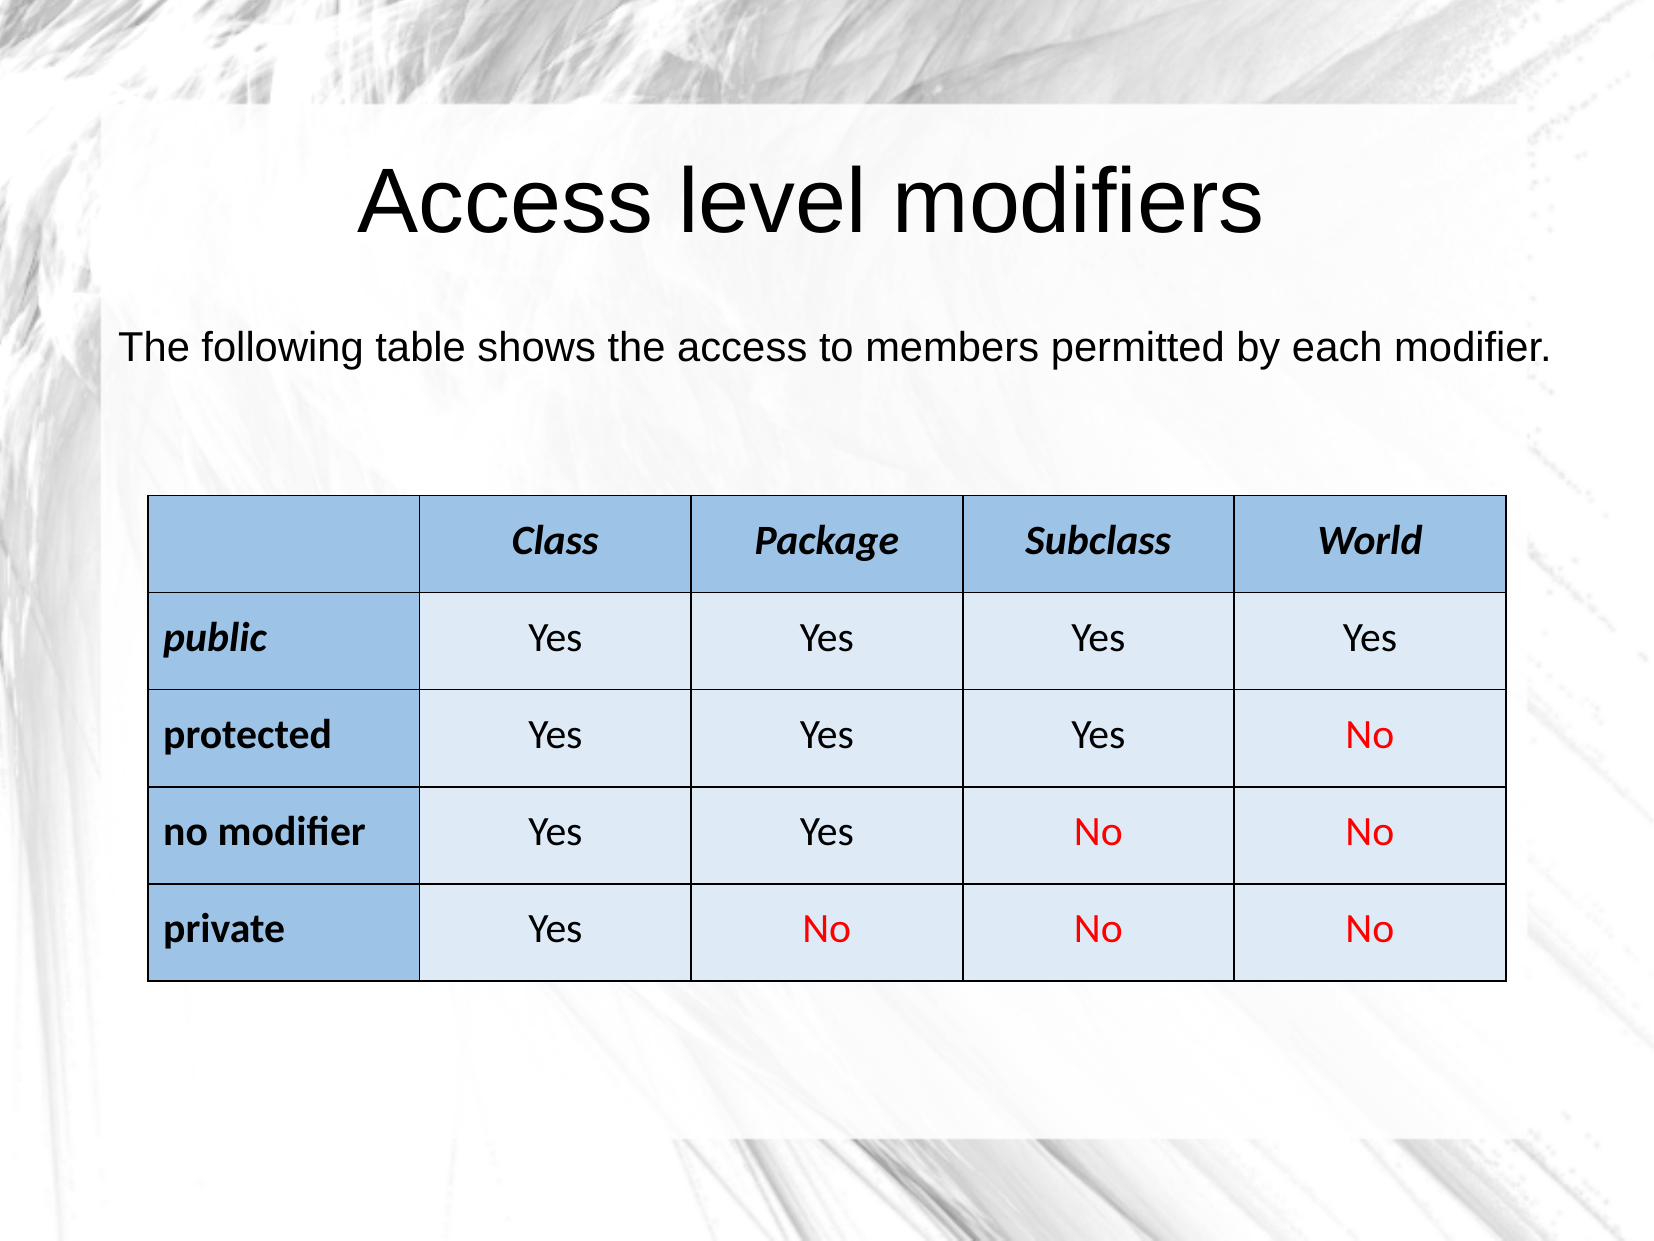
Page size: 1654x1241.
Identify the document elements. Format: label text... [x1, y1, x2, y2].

table_cell No [692, 885, 962, 980]
table_cell protected [149, 690, 419, 786]
table_header World [1235, 496, 1505, 592]
table_cell Yes [420, 690, 690, 786]
table_cell no modifier [149, 788, 419, 883]
table_cell No [964, 885, 1233, 980]
table_cell Yes [1235, 593, 1505, 689]
table_header Package [692, 496, 962, 592]
table_header [149, 496, 419, 592]
title Access level modifiers [118, 112, 1506, 281]
table_cell No [1235, 885, 1505, 980]
table_cell Yes [420, 593, 690, 689]
list The following table shows the access to members permitted by each modifier. [118, 319, 1571, 1102]
table_cell No [1235, 690, 1505, 786]
table_header Class [420, 496, 690, 592]
table_cell Yes [692, 593, 962, 689]
table_cell Yes [420, 885, 690, 980]
picture [0, 0, 1654, 1241]
table_cell Yes [964, 690, 1233, 786]
table_cell No [964, 788, 1233, 883]
table_cell private [149, 885, 419, 980]
table_cell Yes [964, 593, 1233, 689]
table_cell Yes [692, 690, 962, 786]
table_cell public [149, 593, 419, 689]
table_cell No [1235, 788, 1505, 883]
table_cell Yes [420, 788, 690, 883]
table_header Subclass [964, 496, 1233, 592]
table_cell Yes [692, 788, 962, 883]
